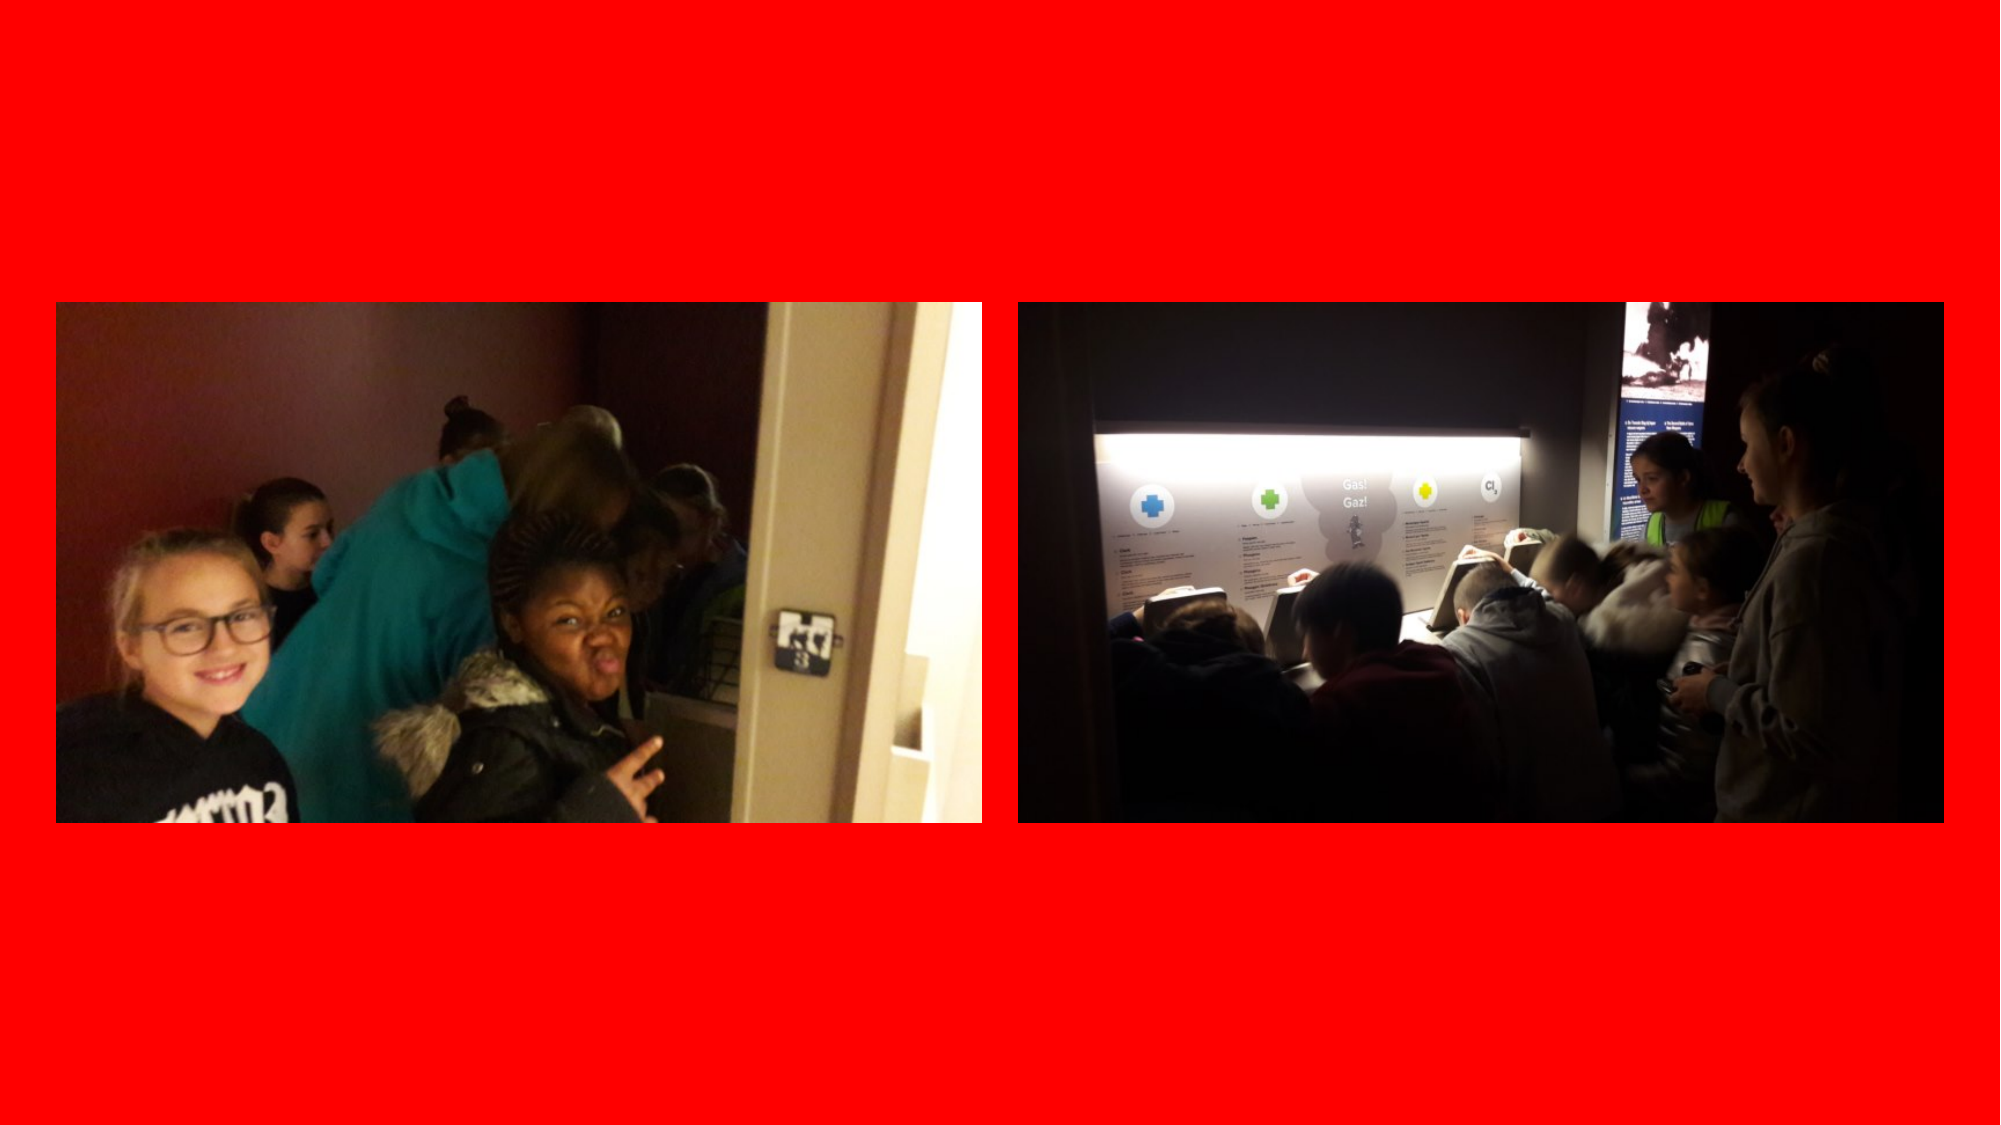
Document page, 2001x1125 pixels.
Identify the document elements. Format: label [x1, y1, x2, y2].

picture [56, 302, 982, 823]
picture [1018, 302, 1944, 823]
